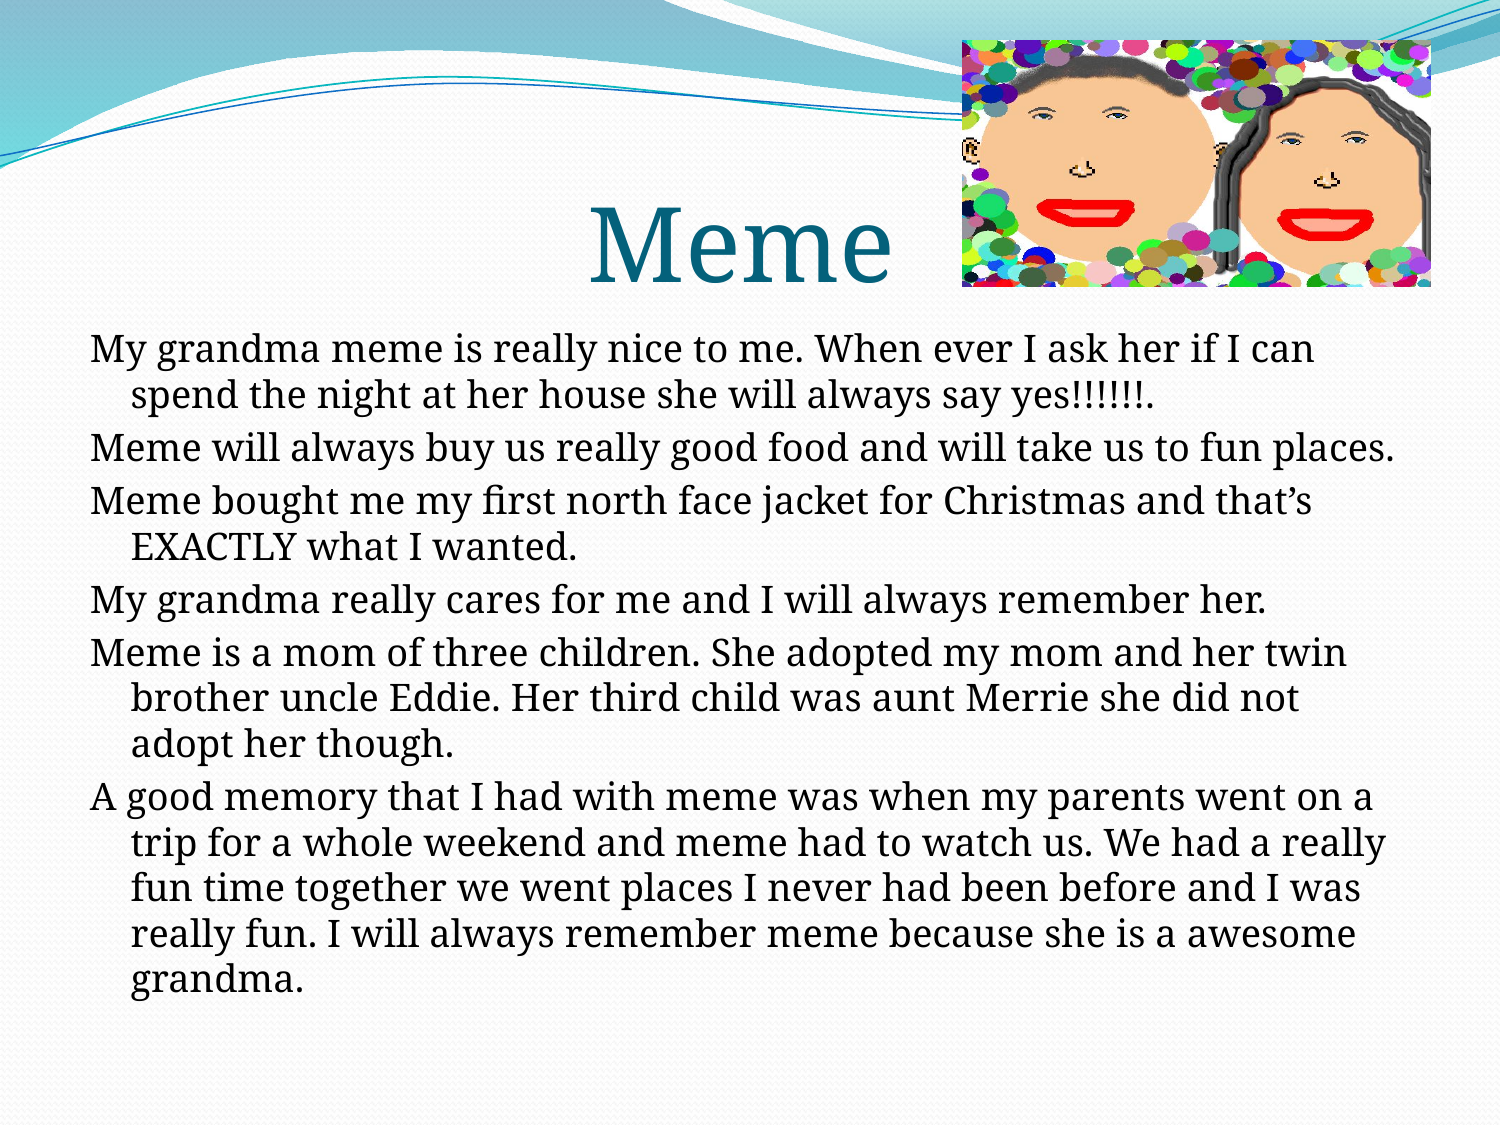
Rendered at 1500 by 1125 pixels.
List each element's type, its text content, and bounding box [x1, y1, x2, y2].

picture [962, 40, 1431, 287]
title Meme [75, 115, 1425, 303]
list My grandma meme is really nice to me. When ever I ask her if I can spend the night at her house she will always say yes!!!!!!. Meme will always buy us really good food and will take us to fun places. Meme bought me my first north face jacket for Christmas and that’s EXACTLY what I wanted. My grandma really cares for me and I will always remember her. Meme is a mom of three children. She adopted my mom and her twin brother uncle Eddie. Her third child was aunt Merrie she did not adopt her though. A good memory that I had with meme was when my parents went on a trip for a whole weekend and meme had to watch us. We had a really fun time together we went places I never had been before and I was really fun. I will always remember meme because she is a awesome grandma. [75, 317, 1425, 1038]
